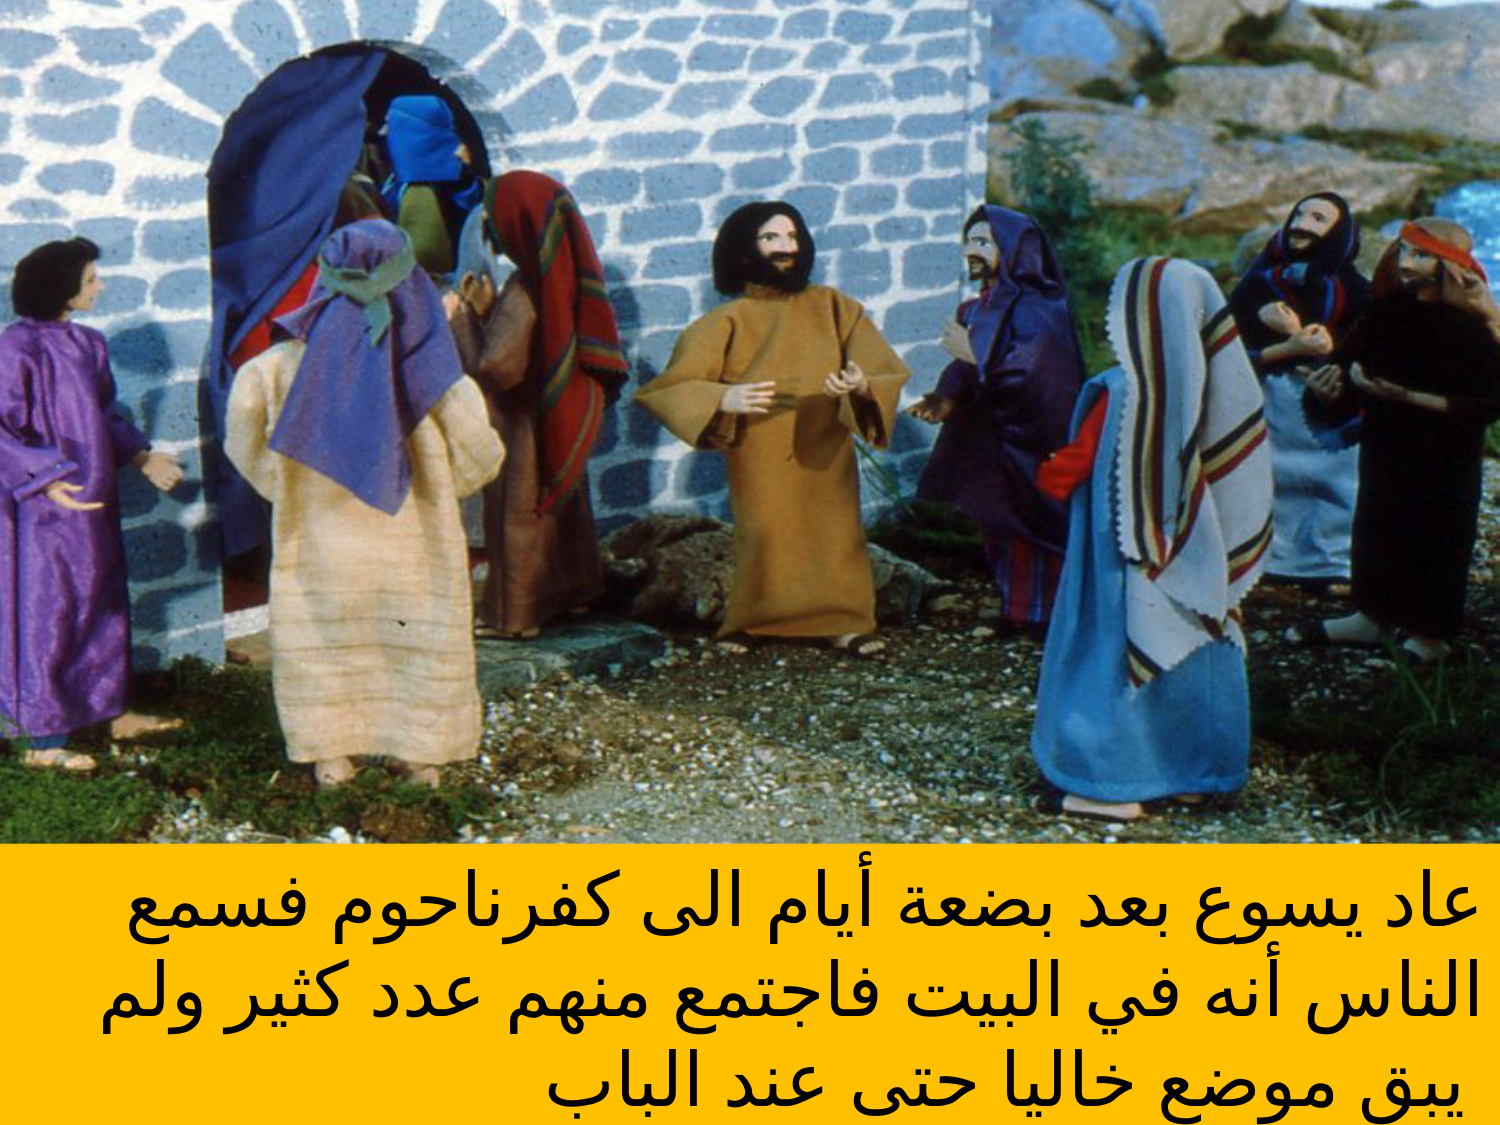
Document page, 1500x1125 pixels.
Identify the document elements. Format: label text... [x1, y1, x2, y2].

text_box عاد يسوع بعد بضعة أيام الى كفرناحوم فسمع الناس أنه في البيت فاجتمع منهم عدد كثير ولم يبق موضع خاليا حتى عند الباب [0, 851, 1500, 1125]
picture [0, 0, 1500, 844]
